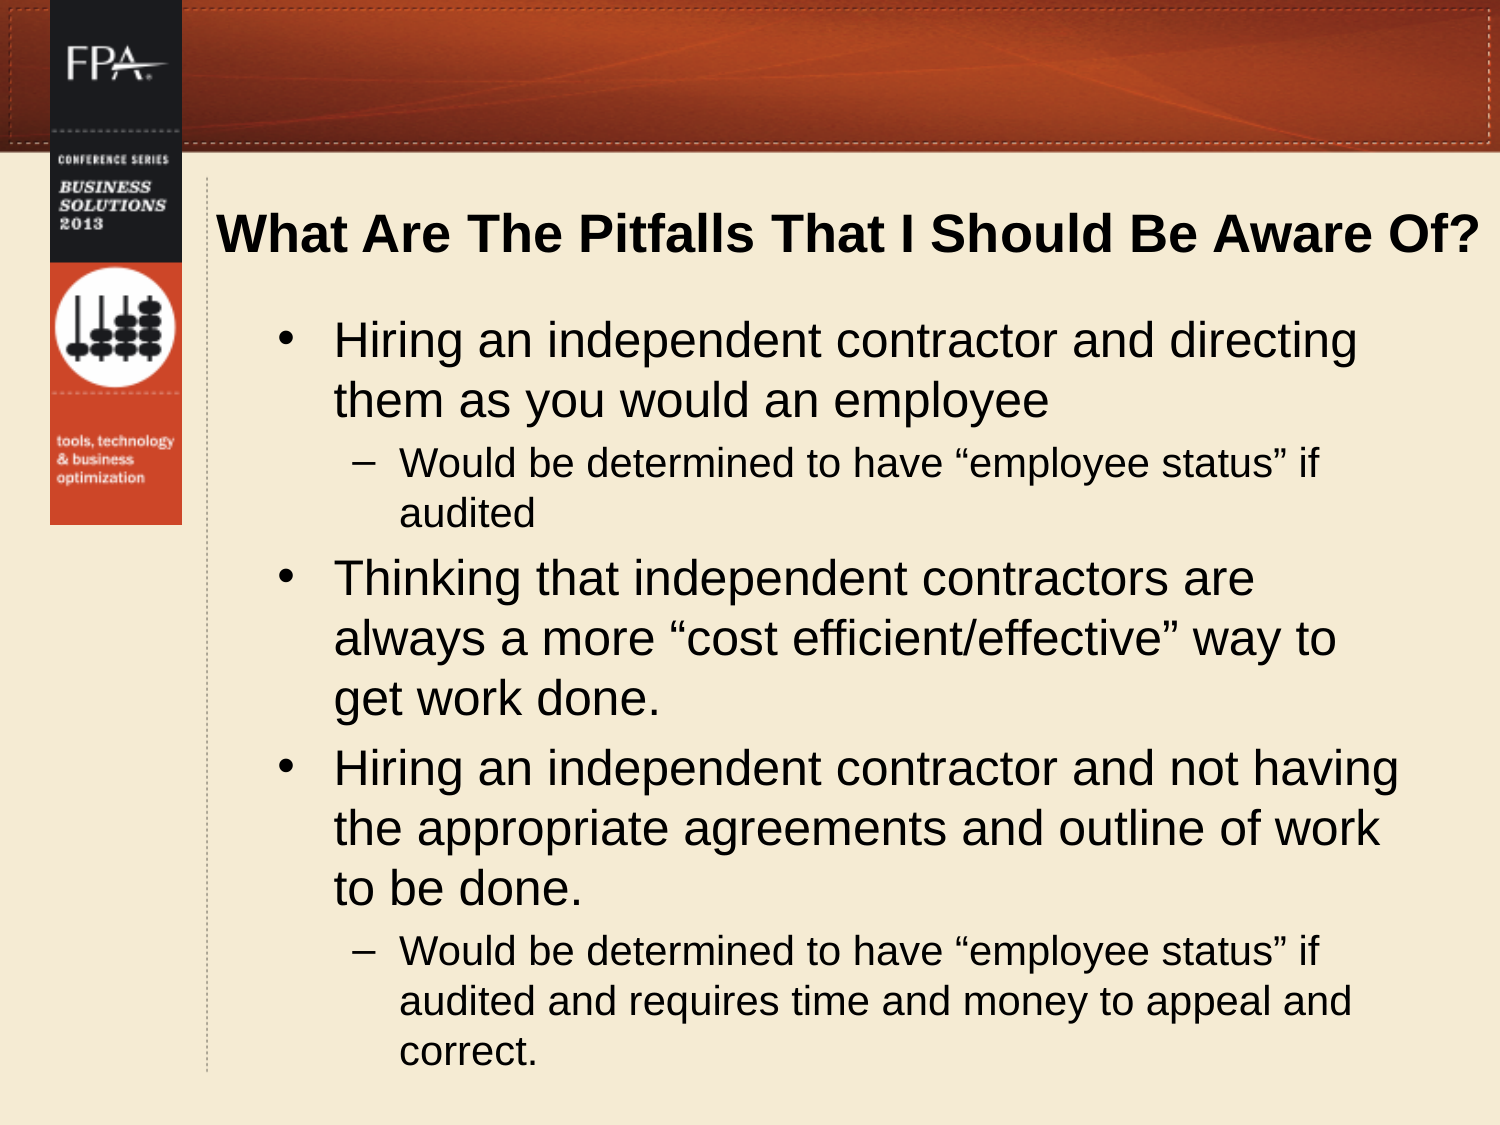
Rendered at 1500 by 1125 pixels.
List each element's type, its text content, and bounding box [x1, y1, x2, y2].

picture [0, 0, 1500, 1125]
list Hiring an independent contractor and directing them as you would an employee Would be determined to have “employee status” if audited Thinking that independent contractors are always a more “cost efficient/effective” way to get work done. Hiring an independent contractor and not having the appropriate agreements and outline of work to be done. Would be determined to have “employee status” if audited and requires time and money to appeal and correct. [262, 299, 1425, 1005]
title What Are The Pitfalls That I Should Be Aware Of? [199, 162, 1500, 301]
